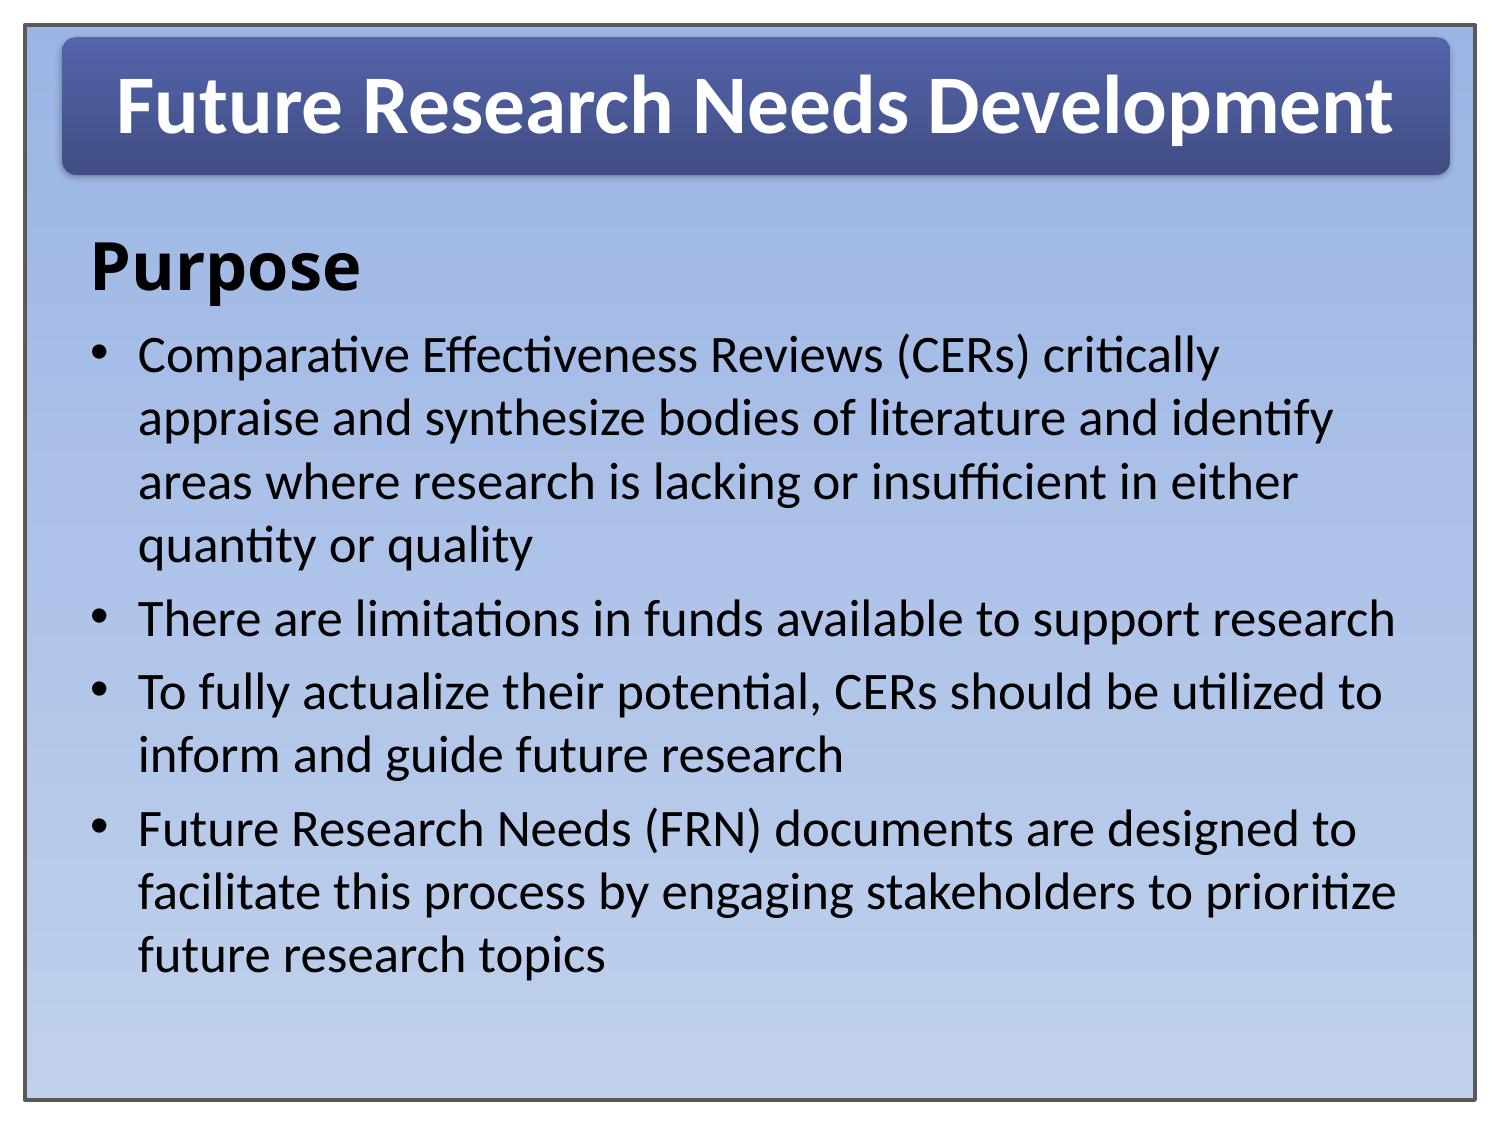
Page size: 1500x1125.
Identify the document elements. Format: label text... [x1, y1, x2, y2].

text_box Purpose [75, 216, 563, 312]
list Comparative Effectiveness Reviews (CERs) critically appraise and synthesize bodies of literature and identify areas where research is lacking or insufficient in either quantity or quality There are limitations in funds available to support research To fully actualize their potential, CERs should be utilized to inform and guide future research Future Research Needs (FRN) documents are designed to facilitate this process by engaging stakeholders to prioritize future research topics [75, 312, 1425, 1055]
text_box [62, 37, 1451, 176]
